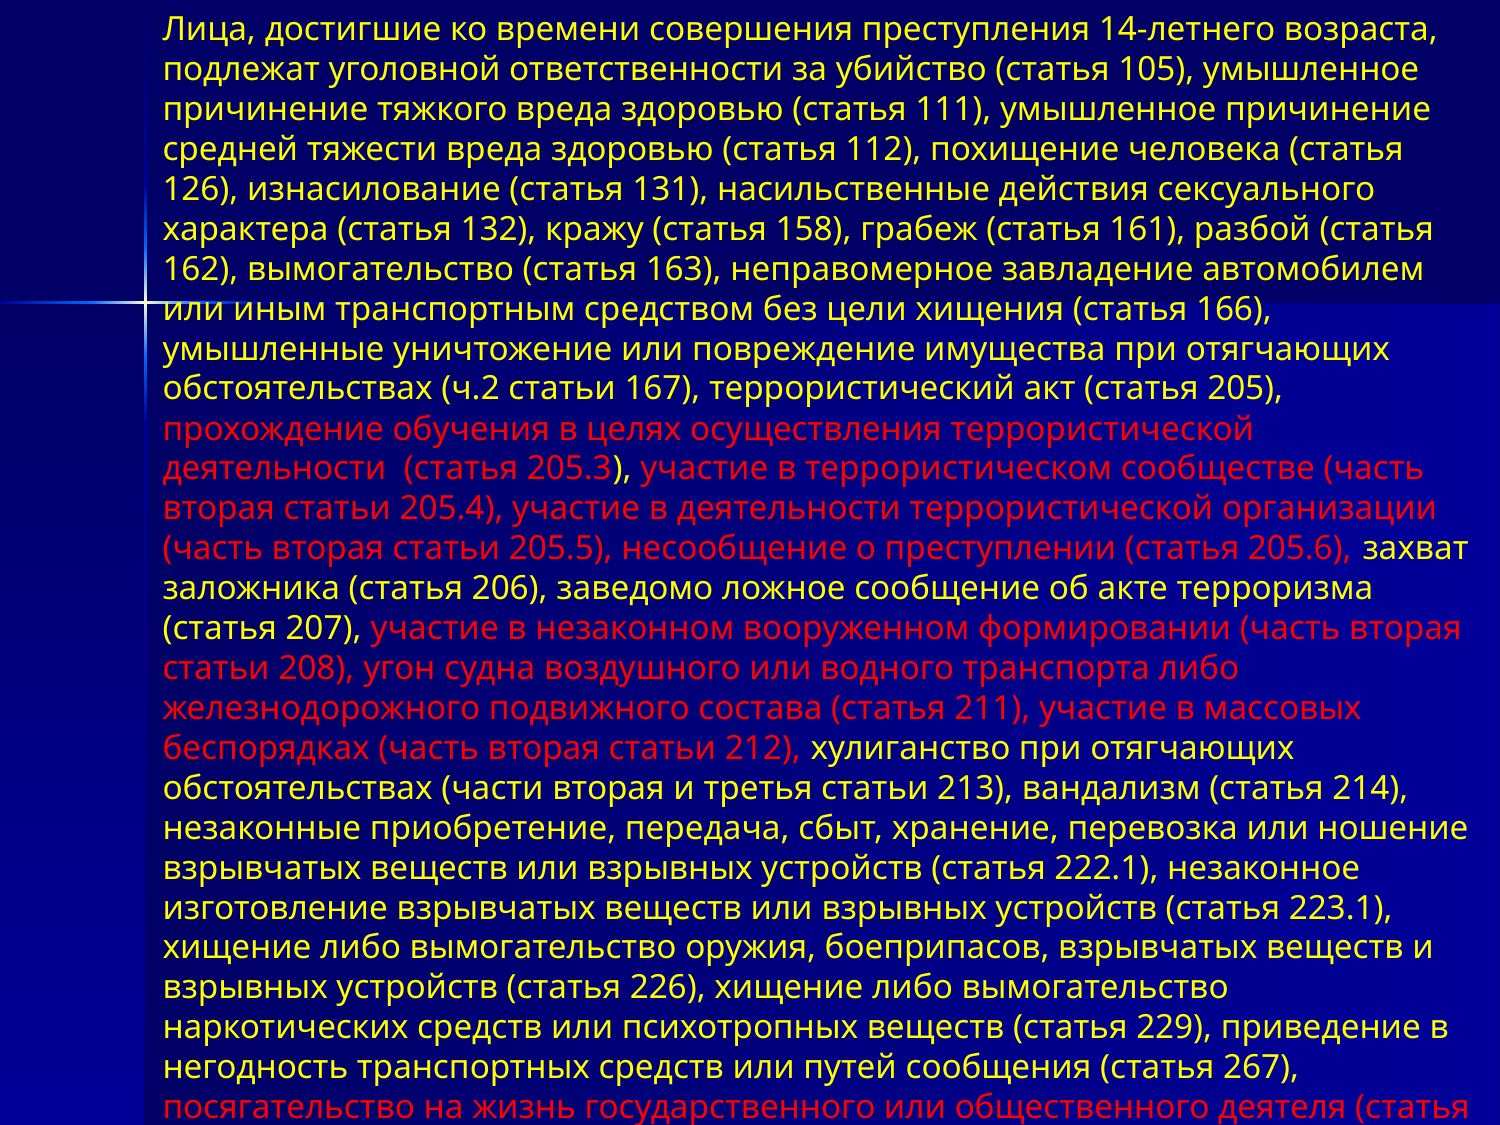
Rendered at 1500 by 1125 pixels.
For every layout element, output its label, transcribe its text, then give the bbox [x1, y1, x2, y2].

subtitle Лица, достигшие ко времени совершения преступления 14-летнего возраста, подлежат уголовной ответственности за убийство (статья 105), умышленное причинение тяжкого вреда здоровью (статья 111), умышленное причинение средней тяжести вреда здоровью (статья 112), похищение человека (статья 126), изнасилование (статья 131), насильственные действия сексуального характера (статья 132), кражу (статья 158), грабеж (статья 161), разбой (статья 162), вымогательство (статья 163), неправомерное завладение автомобилем или иным транспортным средством без цели хищения (статья 166), умышленные уничтожение или повреждение имущества при отягчающих обстоятельствах (ч.2 статьи 167), террористический акт (статья 205), прохождение обучения в целях осуществления террористической деятельности (статья 205.3), участие в террористическом сообществе (часть вторая статьи 205.4), участие в деятельности террористической организации (часть вторая статьи 205.5), несообщение о преступлении (статья 205.6), захват заложника (статья 206), заведомо ложное сообщение об акте терроризма (статья 207), участие в незаконном вооруженном формировании (часть вторая статьи 208), угон судна воздушного или водного транспорта либо железнодорожного подвижного состава (статья 211), участие в массовых беспорядках (часть вторая статьи 212), хулиганство при отягчающих обстоятельствах (части вторая и третья статьи 213), вандализм (статья 214), незаконные приобретение, передача, сбыт, хранение, перевозка или ношение взрывчатых веществ или взрывных устройств (статья 222.1), незаконное изготовление взрывчатых веществ или взрывных устройств (статья 223.1), хищение либо вымогательство оружия, боеприпасов, взрывчатых веществ и взрывных устройств (статья 226), хищение либо вымогательство наркотических средств или психотропных веществ (статья 229), приведение в негодность транспортных средств или путей сообщения (статья 267), посягательство на жизнь государственного или общественного деятеля (статья 277), нападение на лиц или учреждения, которые пользуются международной защитой (статья 360), акт международного терроризма (статья 361). . [147, 0, 1500, 1125]
